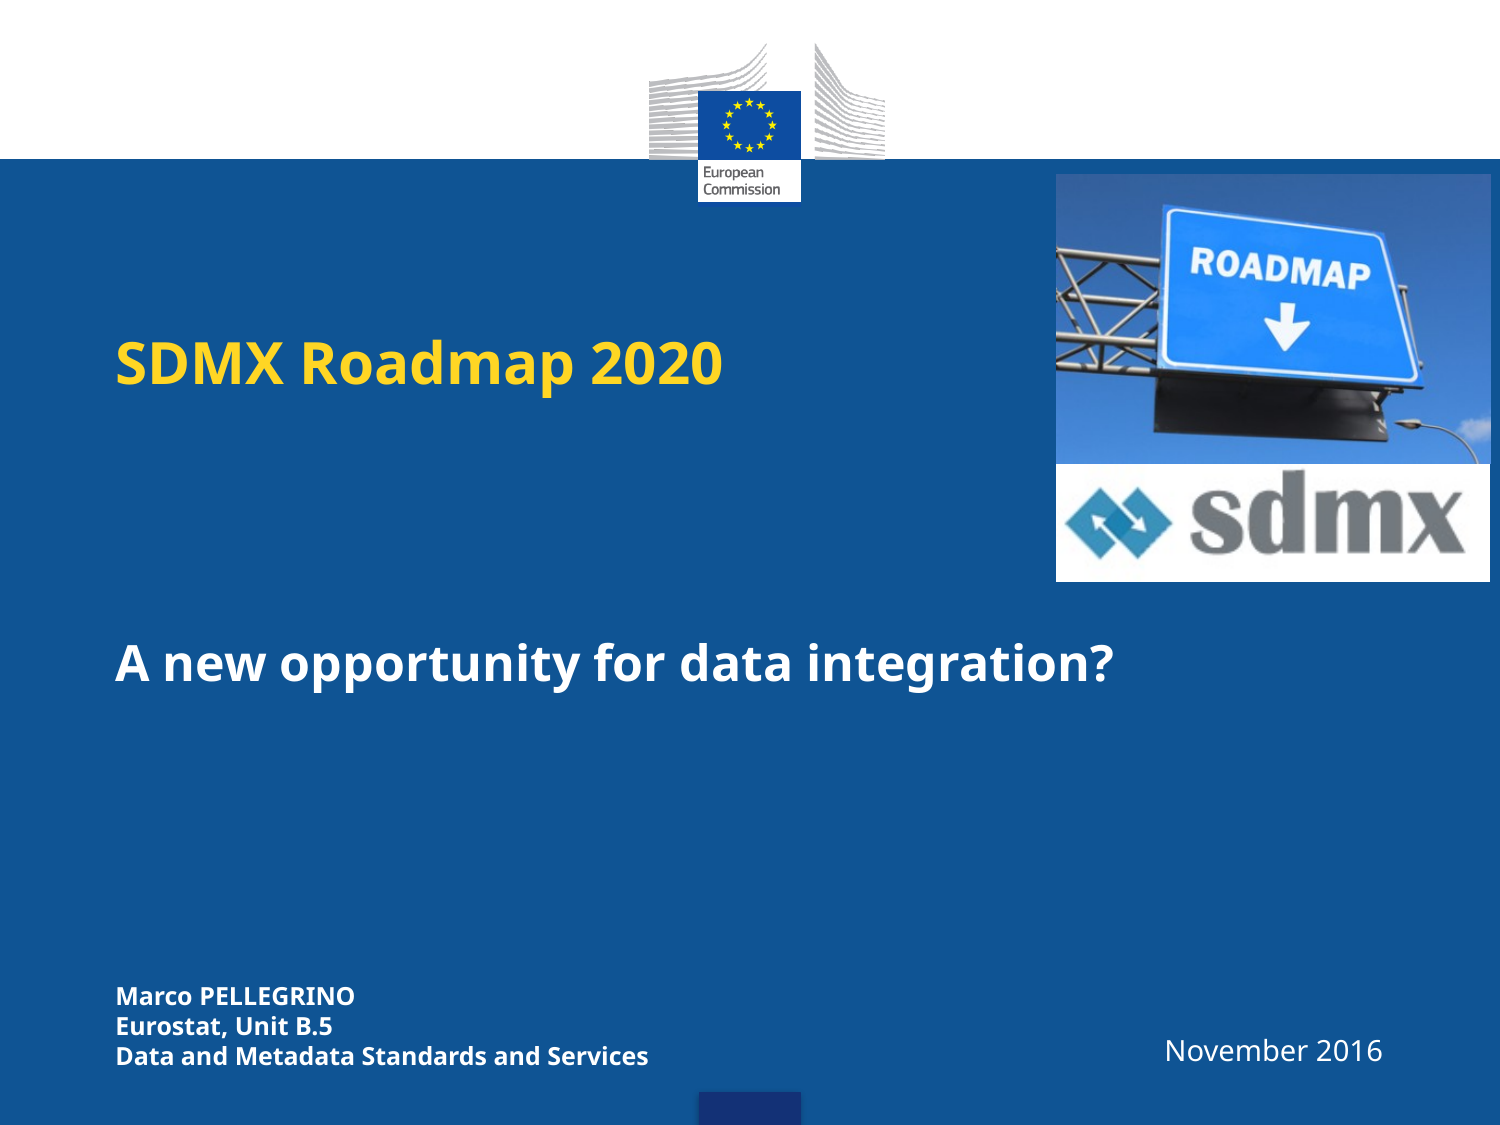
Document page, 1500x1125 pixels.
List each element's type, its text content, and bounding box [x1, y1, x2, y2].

subtitle A new opportunity for data integration? [100, 623, 1500, 789]
title SDMX Roadmap 2020 [100, 302, 1051, 421]
text_box Marco PELLEGRINO Eurostat, Unit B.5 Data and Metadata Standards and Services [100, 972, 750, 1082]
text_box November 2016 [974, 1024, 1398, 1081]
picture [1056, 174, 1491, 582]
